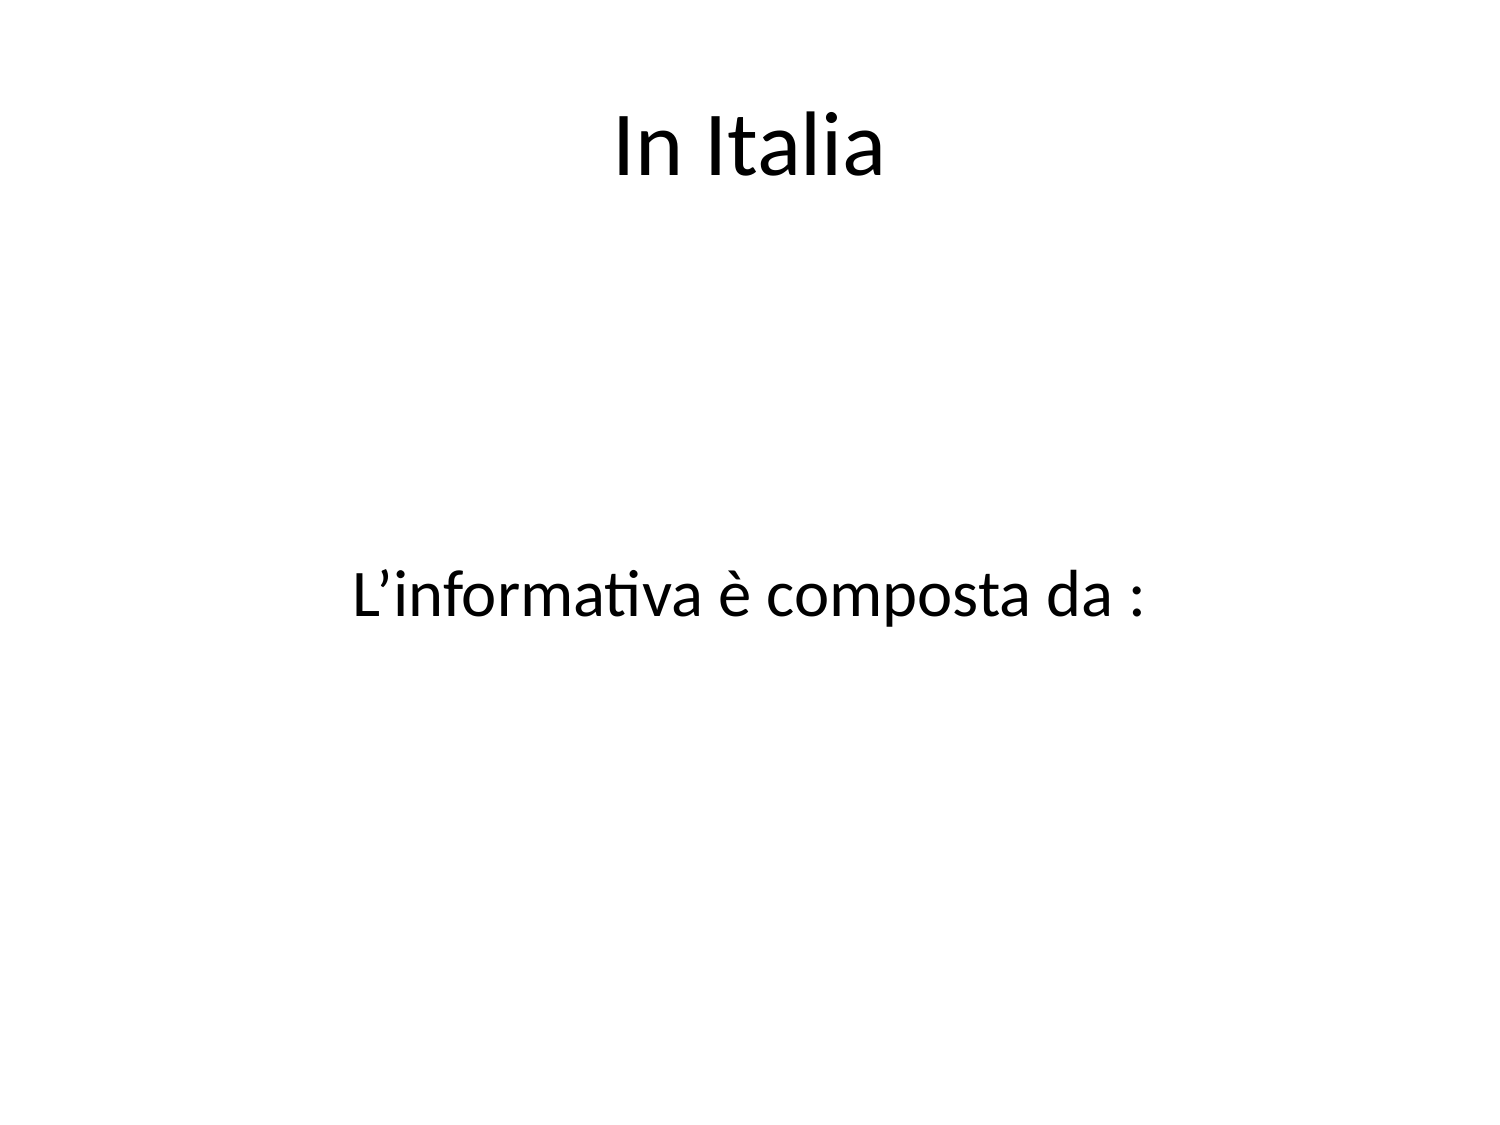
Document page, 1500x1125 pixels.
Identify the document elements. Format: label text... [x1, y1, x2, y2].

list L’informativa è composta da : [75, 262, 1425, 1005]
title In Italia [75, 45, 1425, 233]
